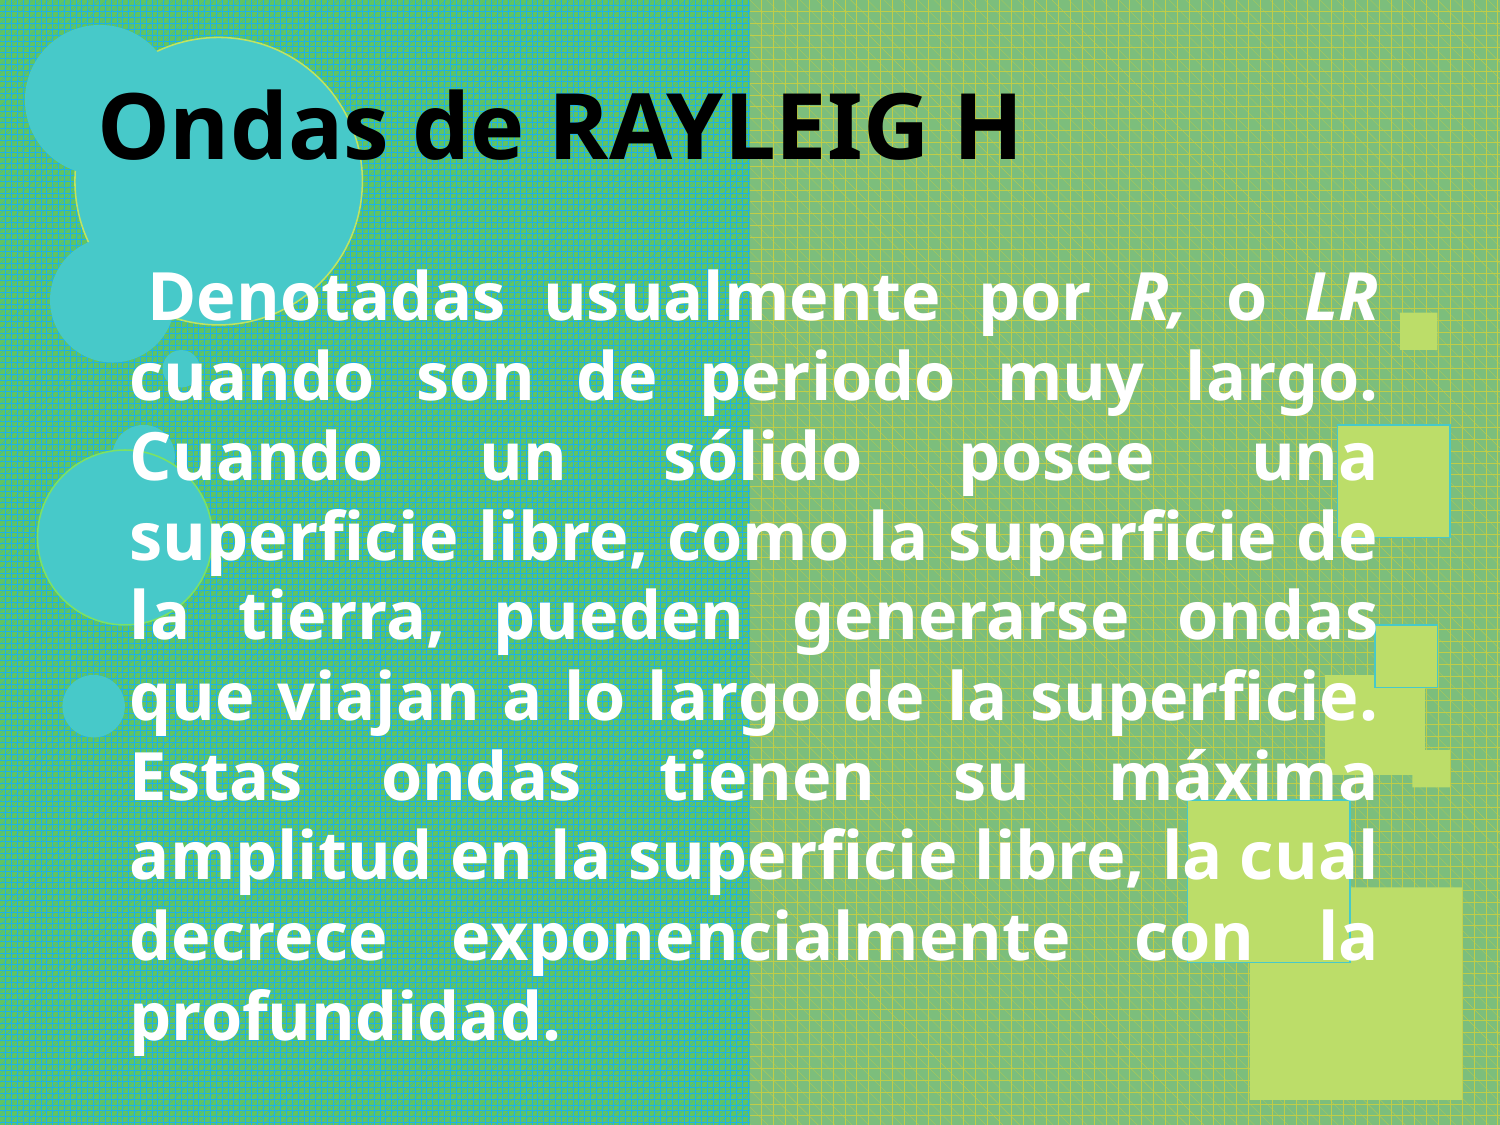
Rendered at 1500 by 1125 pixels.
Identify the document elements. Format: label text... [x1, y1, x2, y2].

title Ondas de RAYLEIG H [81, 46, 1433, 200]
list Denotadas usualmente por R, o LR cuando son de periodo muy largo. Cuando un sólido posee una superficie libre, como la superficie de la tierra, pueden generarse ondas que viajan a lo largo de la superficie. Estas ondas tienen su máxima amplitud en la superficie libre, la cual decrece exponencialmente con la profundidad. [58, 245, 1395, 1055]
